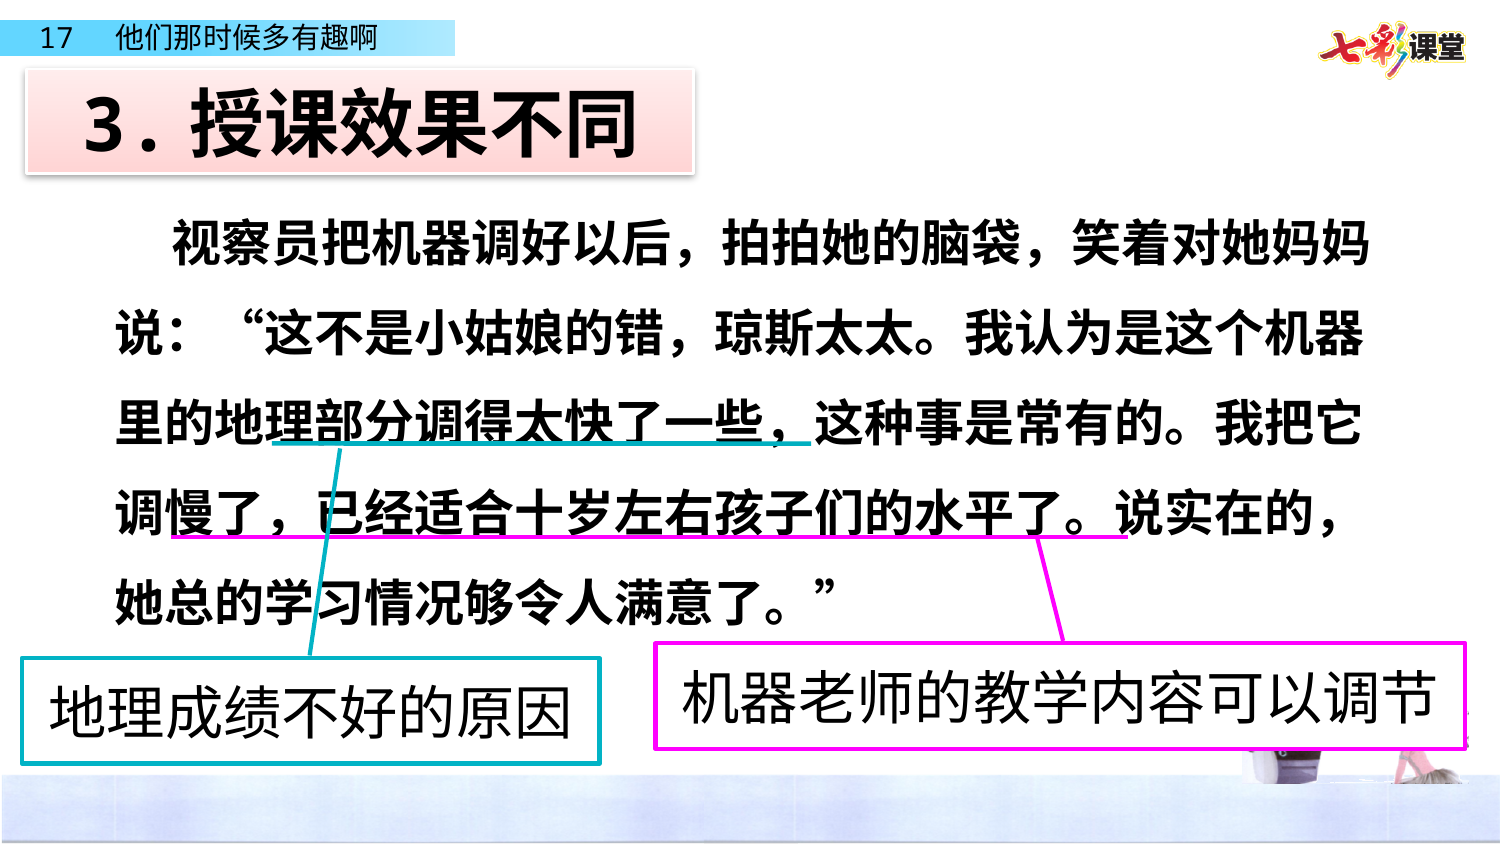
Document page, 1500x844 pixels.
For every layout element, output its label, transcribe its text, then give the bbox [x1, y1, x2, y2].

text_box 地理成绩不好的原因 [325, 451, 342, 536]
text_box 机器老师的教学内容可以调节 [653, 545, 1467, 751]
text_box 视察员把机器调好以后，拍拍她的脑袋，笑着对她妈妈说：“这不是小姑娘的错，琼斯太太。我认为是这个机器里的地理部分调得太快了一些，这种事是常有的。我把它调慢了，已经适合十岁左右孩子们的水平了。说实在的，她总的学习情况够令人满意了。” [99, 173, 1401, 639]
picture [1316, 20, 1468, 80]
text_box 3.授课效果不同 [26, 68, 694, 174]
picture [0, 639, 1500, 844]
text_box 地理成绩不好的原因 [20, 545, 602, 766]
